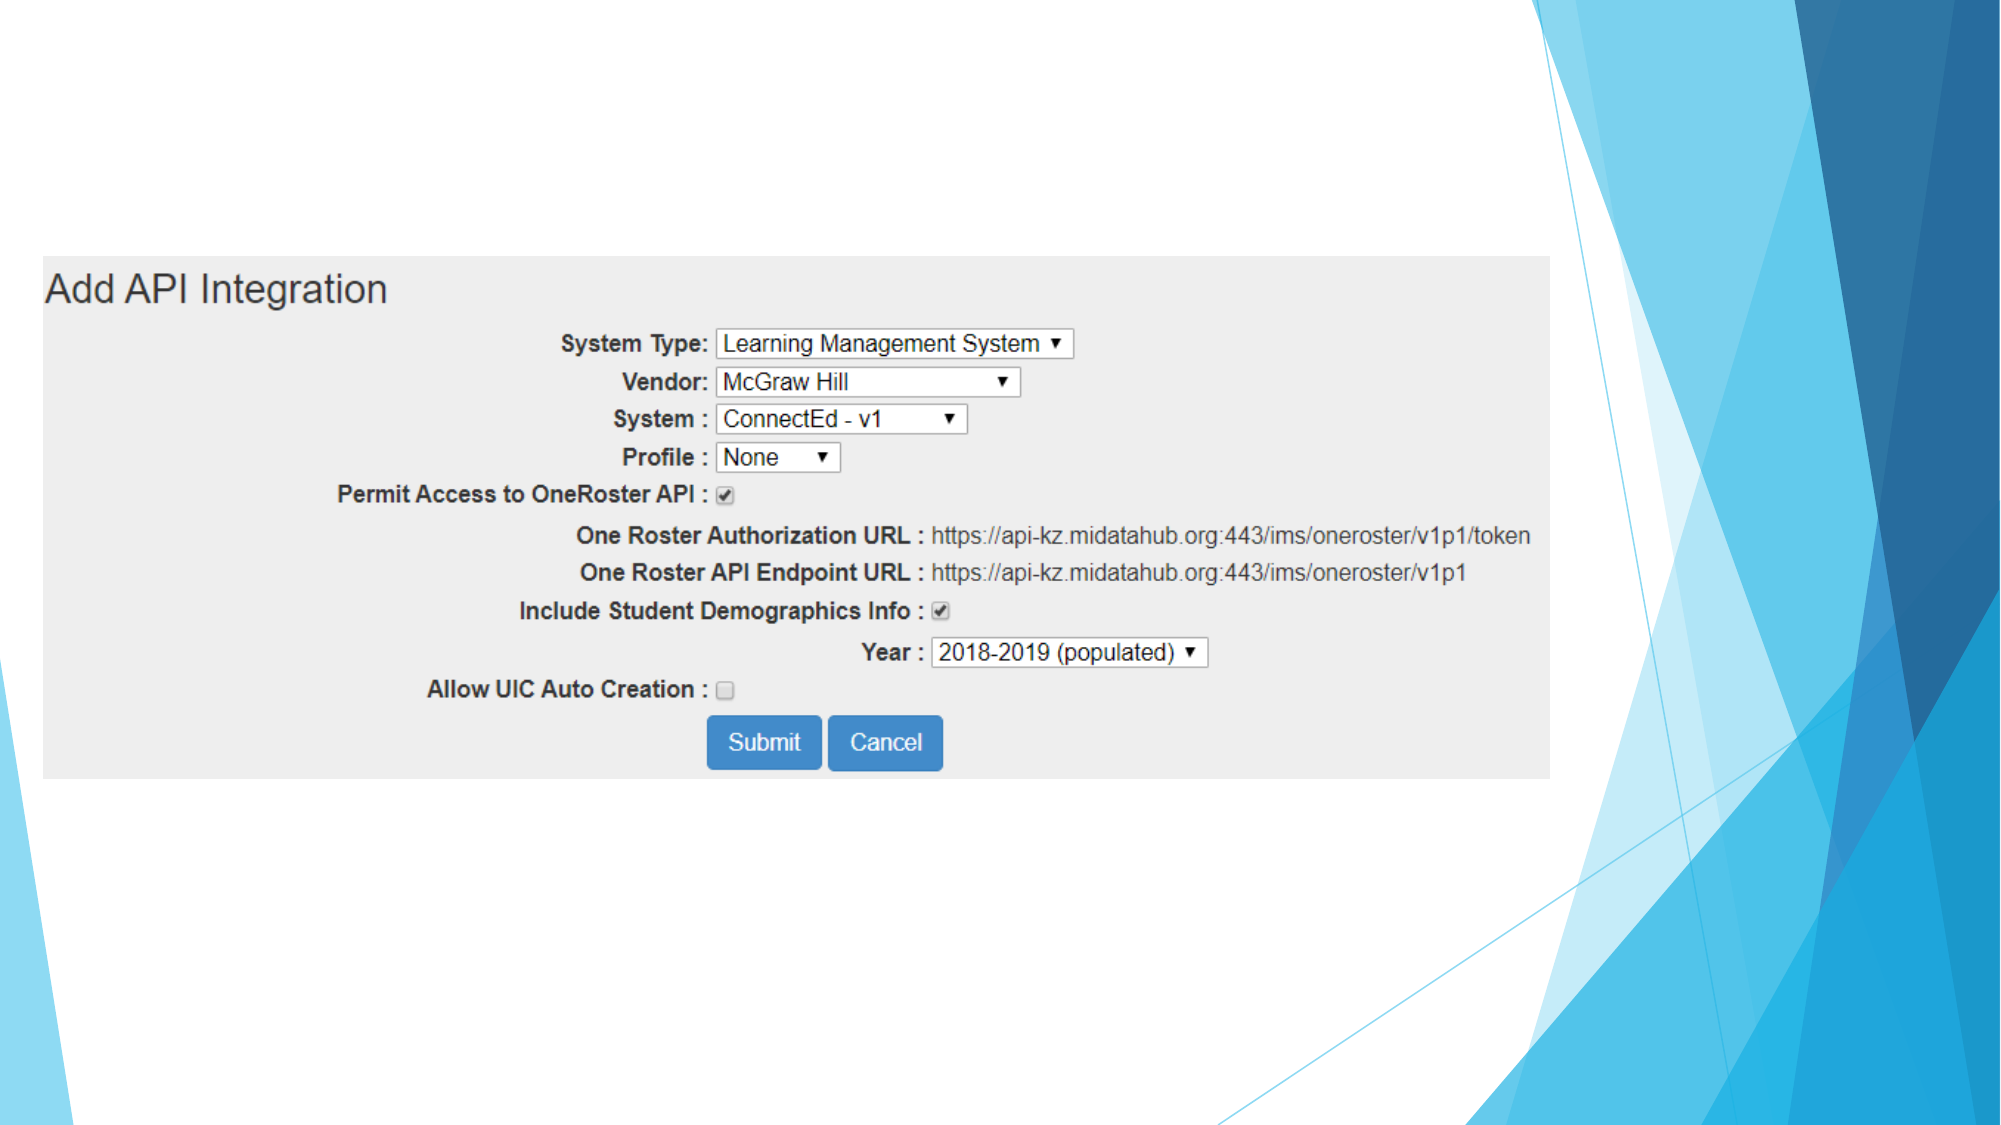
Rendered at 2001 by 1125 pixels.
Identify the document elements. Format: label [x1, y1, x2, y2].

picture [42, 256, 1550, 779]
